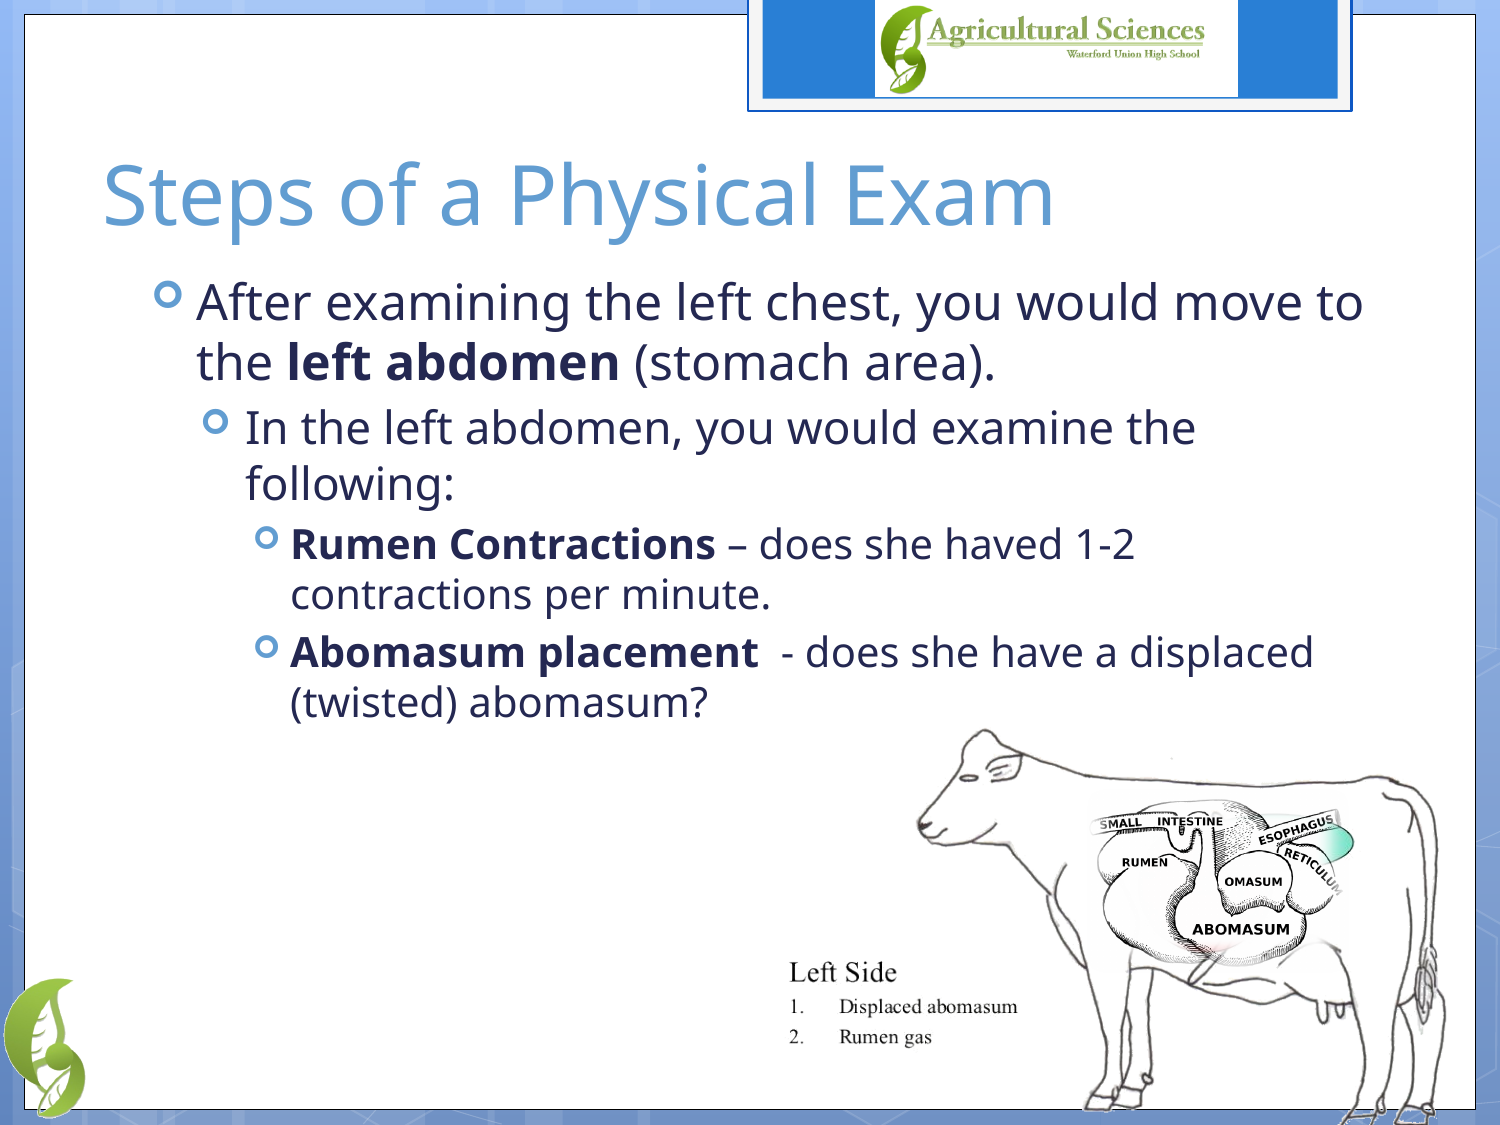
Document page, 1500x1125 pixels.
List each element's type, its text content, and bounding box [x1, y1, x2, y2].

picture [775, 712, 1452, 1125]
title Steps of a Physical Exam [87, 112, 1400, 250]
picture [875, 0, 1238, 97]
picture [0, 968, 138, 1125]
list After examining the left chest, you would move to the left abdomen (stomach area). In the left abdomen, you would examine the following: Rumen Contractions – does she haved 1-2 contractions per minute. Abomasum placement - does she have a displaced (twisted) abomasum? [125, 262, 1388, 1000]
